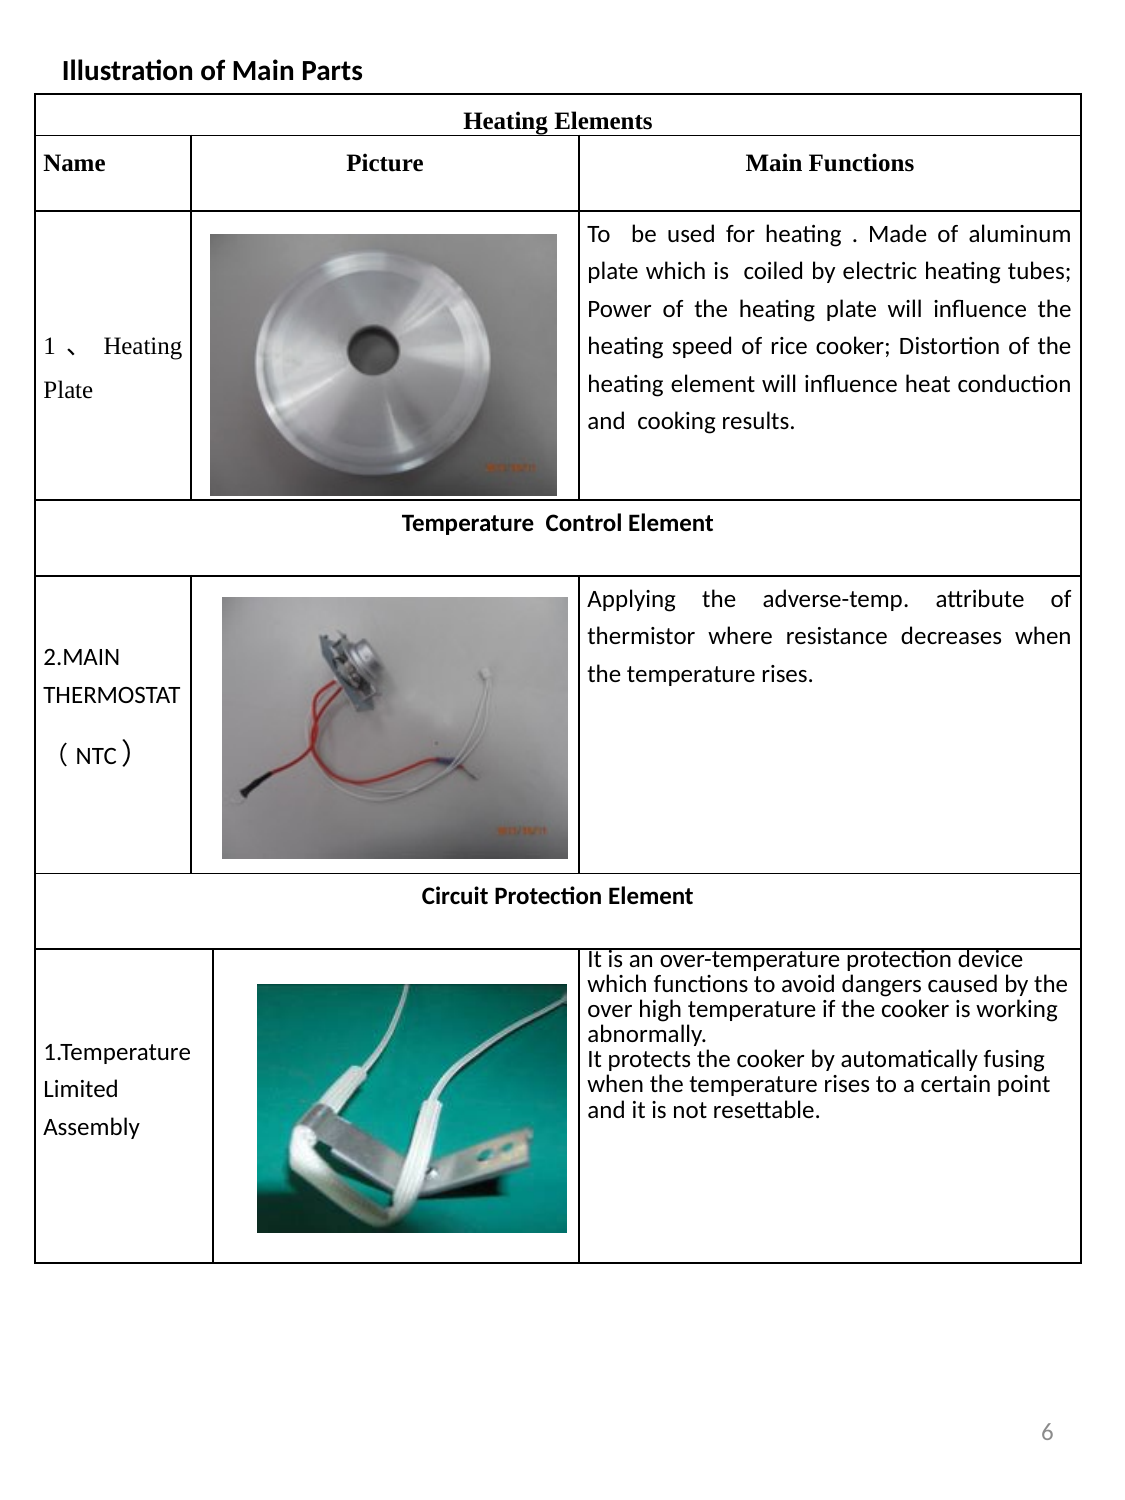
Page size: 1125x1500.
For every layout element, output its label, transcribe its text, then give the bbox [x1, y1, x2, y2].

table_cell Circuit Protection Element [36, 874, 1080, 948]
table_cell 2.MAIN THERMOSTAT （NTC） [36, 577, 190, 873]
picture [210, 234, 557, 496]
table_cell To be used for heating . Made of aluminum plate which is coiled by electric heating tubes; Power of the heating plate will influence the heating speed of rice cooker; Distortion of the heating element will influence heat conduction and cooking results. [580, 212, 1080, 499]
picture [222, 597, 569, 859]
table_cell [192, 212, 578, 499]
picture [257, 984, 567, 1233]
table_cell Temperature Control Element [36, 501, 1080, 575]
slide_number 6 [806, 1390, 1069, 1471]
table_header Heating Elements [36, 95, 1080, 135]
table_cell Applying the adverse-temp. attribute of thermistor where resistance decreases when the temperature rises. [580, 577, 1080, 873]
table_cell It is an over-temperature protection device which functions to avoid dangers caused by the over high temperature if the cooker is working abnormally. It protects the cooker by automatically fusing when the temperature rises to a certain point and it is not resettable. [580, 950, 1080, 1262]
table_cell Name [36, 136, 190, 210]
title Illustration of Main Parts [46, 34, 1060, 112]
table_cell Main Functions [580, 136, 1080, 210]
table_cell 1、Heating Plate [36, 212, 190, 499]
table_cell 1.Temperature Limited Assembly [36, 950, 212, 1262]
table_cell [192, 577, 578, 873]
table_cell Picture [192, 136, 578, 210]
table_cell [214, 950, 578, 1262]
